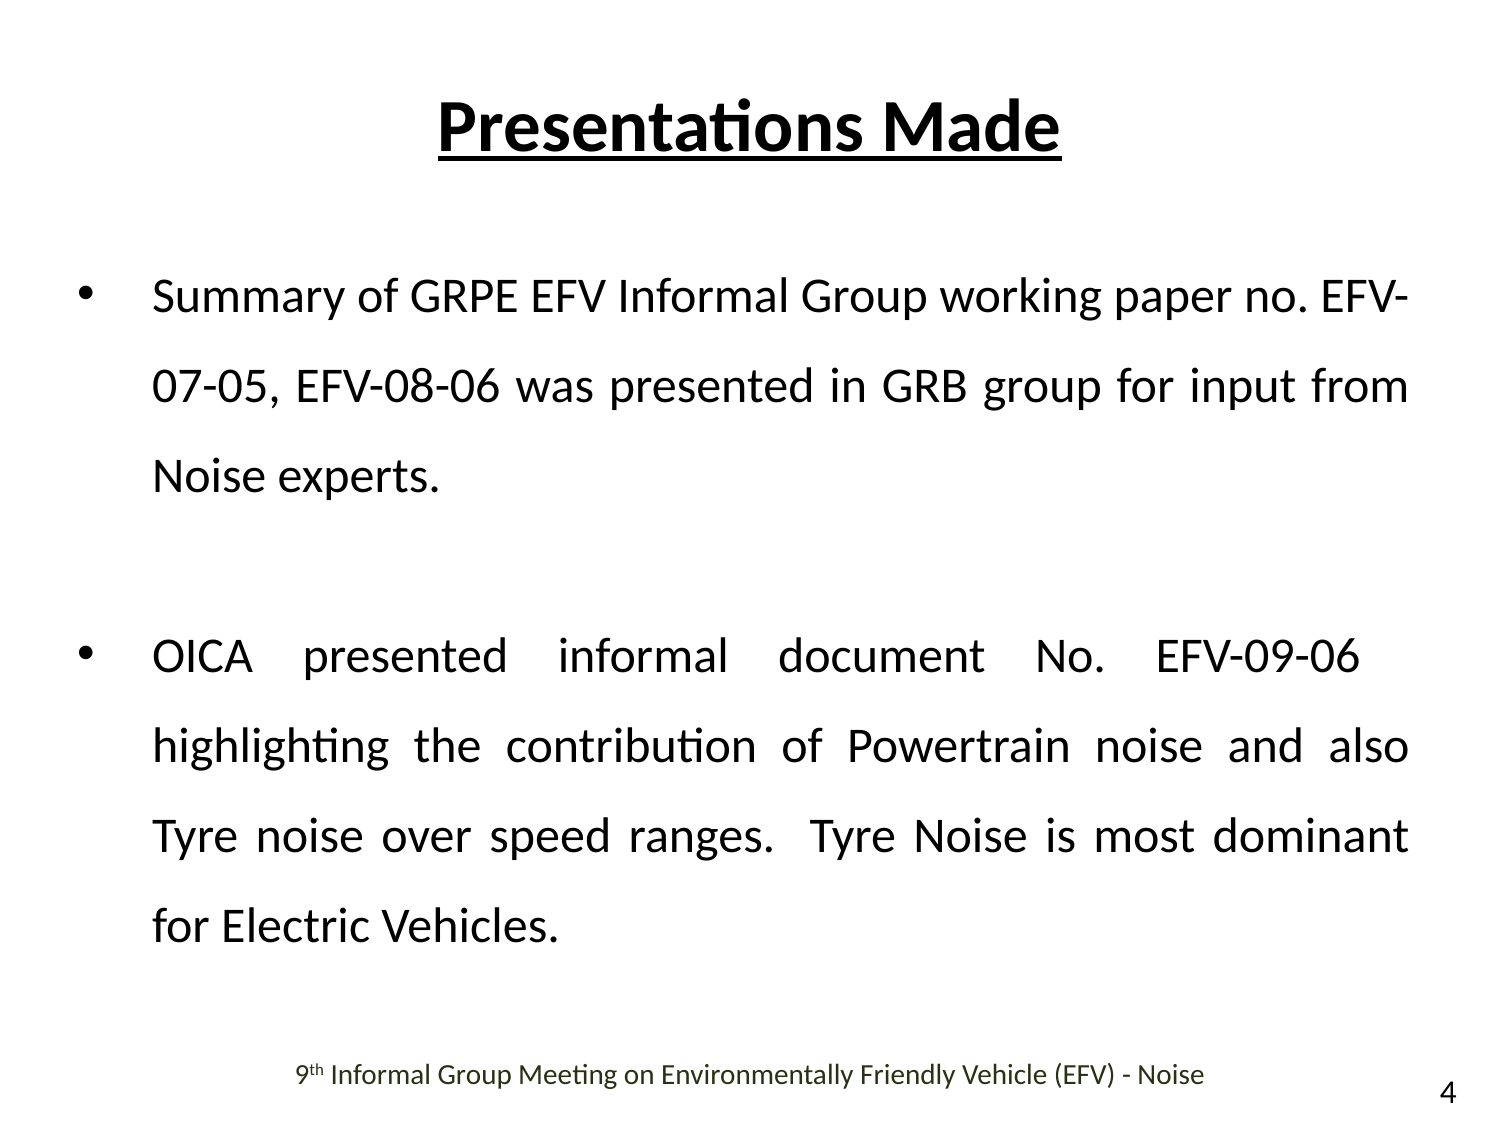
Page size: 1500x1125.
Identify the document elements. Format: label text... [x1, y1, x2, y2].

footer 9th Informal Group Meeting on Environmentally Friendly Vehicle (EFV) - Noise [75, 1042, 1425, 1103]
title Presentations Made [74, 74, 1426, 168]
text_box Summary of GRPE EFV Informal Group working paper no. EFV-07-05, EFV-08-06 was presented in GRB group for input from Noise experts. OICA presented informal document No. EFV-09-06 highlighting the contribution of Powertrain noise and also Tyre noise over speed ranges. Tyre Noise is most dominant for Electric Vehicles. [62, 224, 1425, 960]
text_box 4 [1424, 1062, 1500, 1118]
